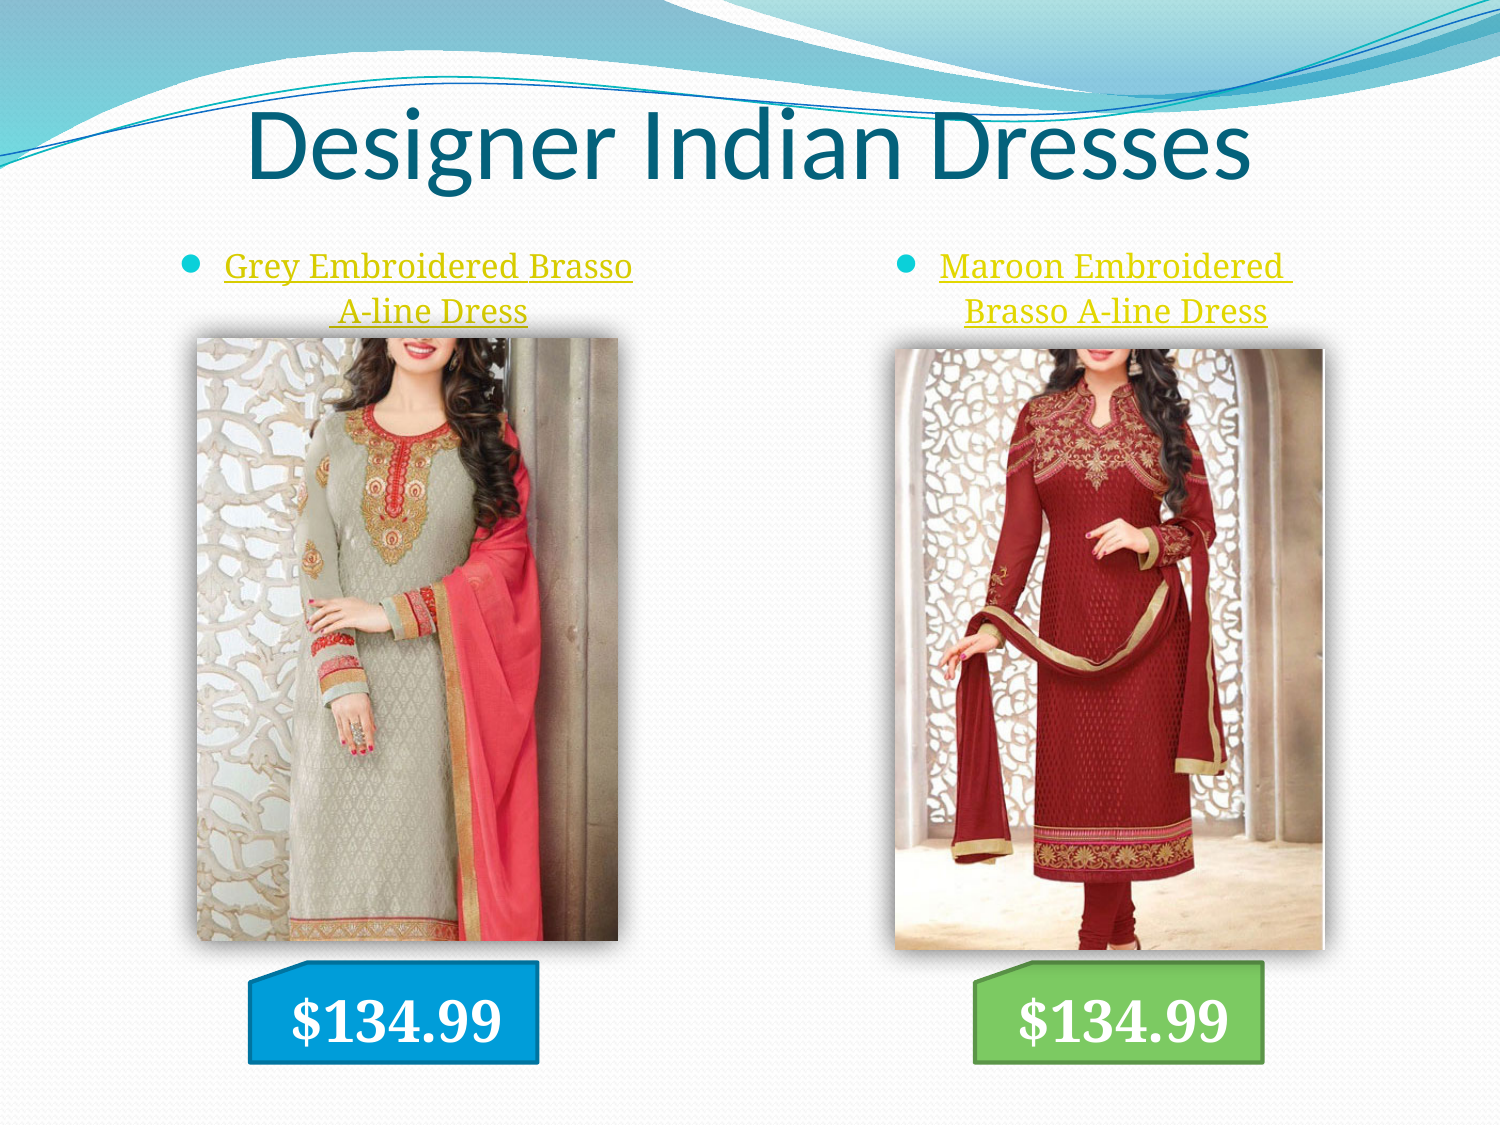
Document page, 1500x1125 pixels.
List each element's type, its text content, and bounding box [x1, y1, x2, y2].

list Grey Embroidered Brasso A-line Dress [162, 237, 650, 355]
list Maroon Embroidered Brasso A-line Dress [837, 237, 1350, 355]
text_box $134.99 [275, 976, 518, 1062]
text_box [247, 963, 540, 1065]
title Designer Indian Dresses [75, 62, 1425, 200]
text_box [972, 972, 1265, 1065]
picture [895, 349, 1326, 951]
picture [197, 338, 618, 942]
text_box $134.99 [1003, 976, 1246, 1062]
